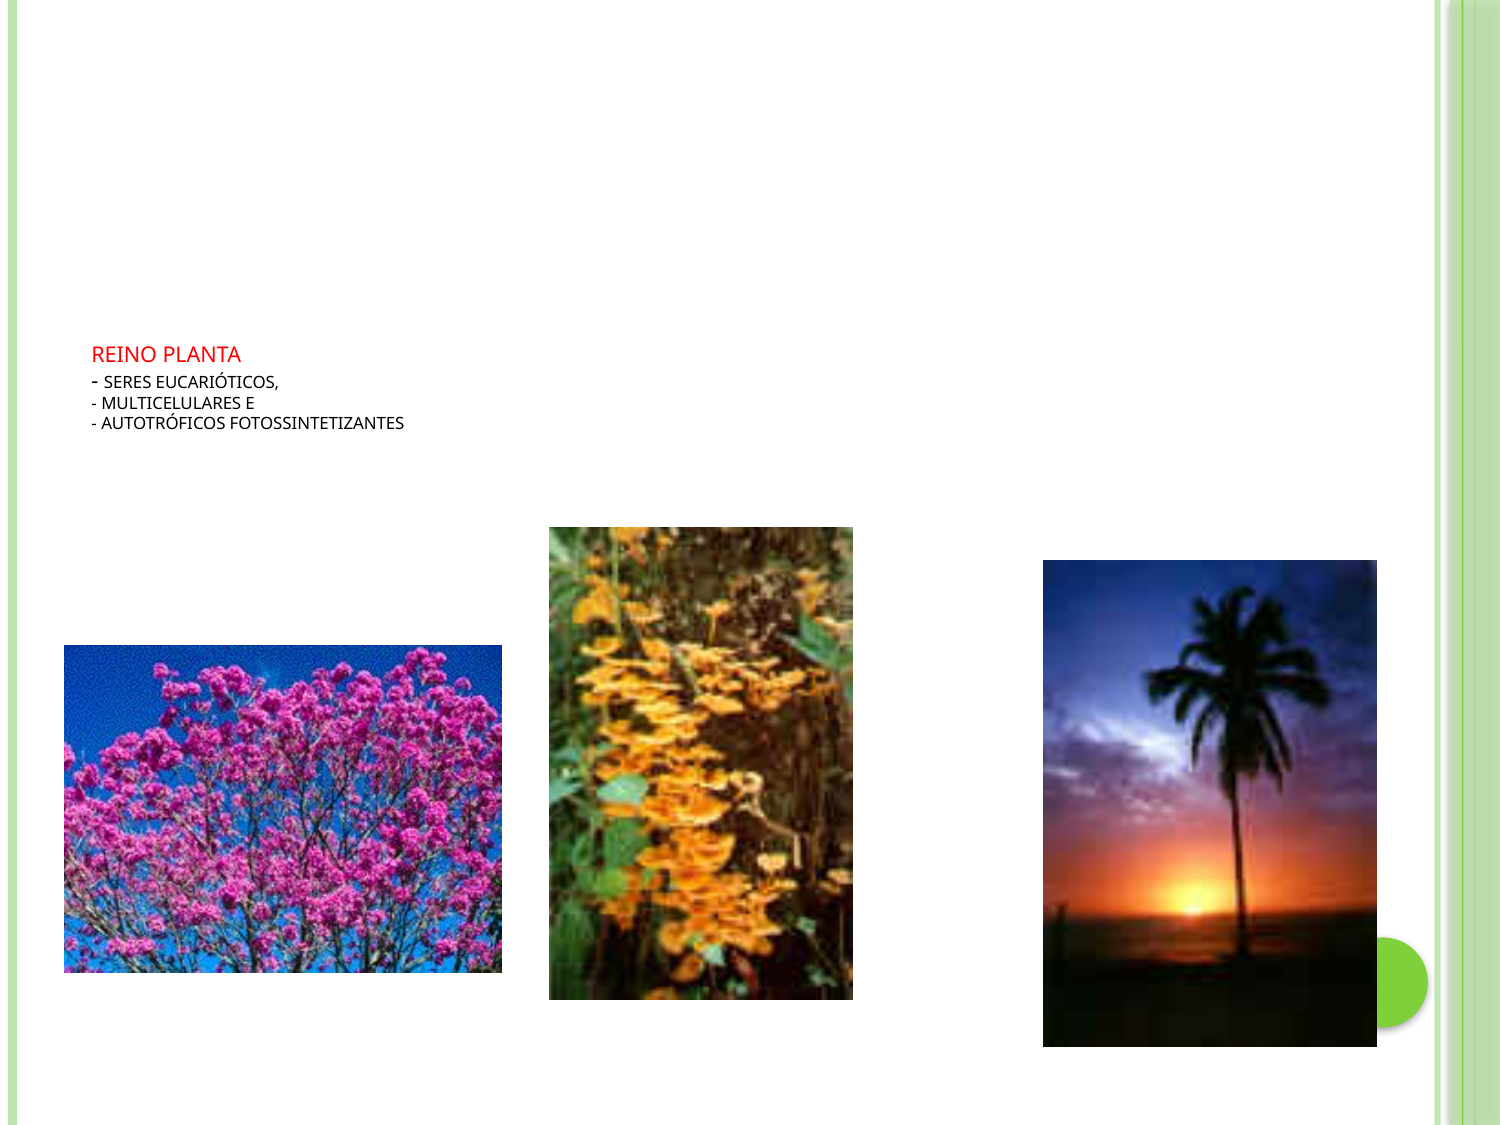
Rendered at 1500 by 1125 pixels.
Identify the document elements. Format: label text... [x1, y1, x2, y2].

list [1043, 560, 1377, 1048]
title REINO PLANTA - seres eucarióticos, - multicelulares e - autotróficos fotossintetizantes [76, 278, 1302, 467]
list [548, 526, 853, 1000]
picture [64, 644, 503, 974]
